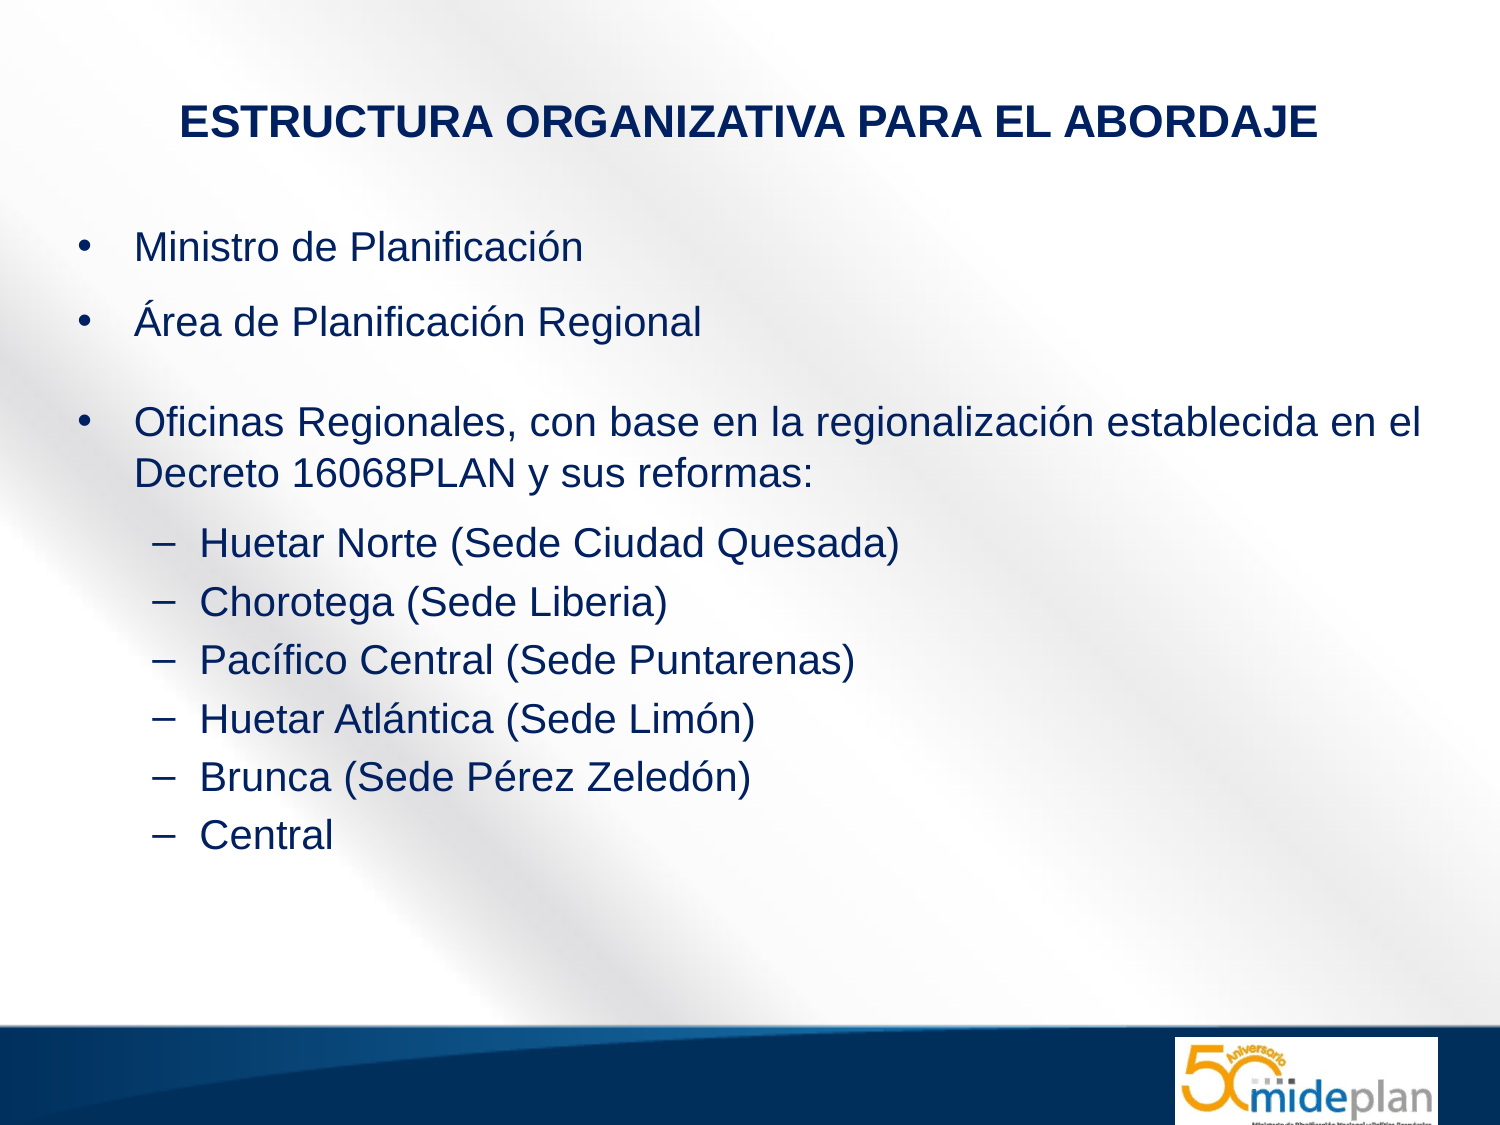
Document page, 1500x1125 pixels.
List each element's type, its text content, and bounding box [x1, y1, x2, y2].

picture [0, 0, 1500, 1125]
list Ministro de Planificación Área de Planificación Regional Oficinas Regionales, con base en la regionalización establecida en el Decreto 16068PLAN y sus reformas: Huetar Norte (Sede Ciudad Quesada) Chorotega (Sede Liberia) Pacífico Central (Sede Puntarenas) Huetar Atlántica (Sede Limón) Brunca (Sede Pérez Zeledón) Central [62, 212, 1438, 963]
title ESTRUCTURA ORGANIZATIVA PARA EL ABORDAJE [74, 24, 1426, 212]
